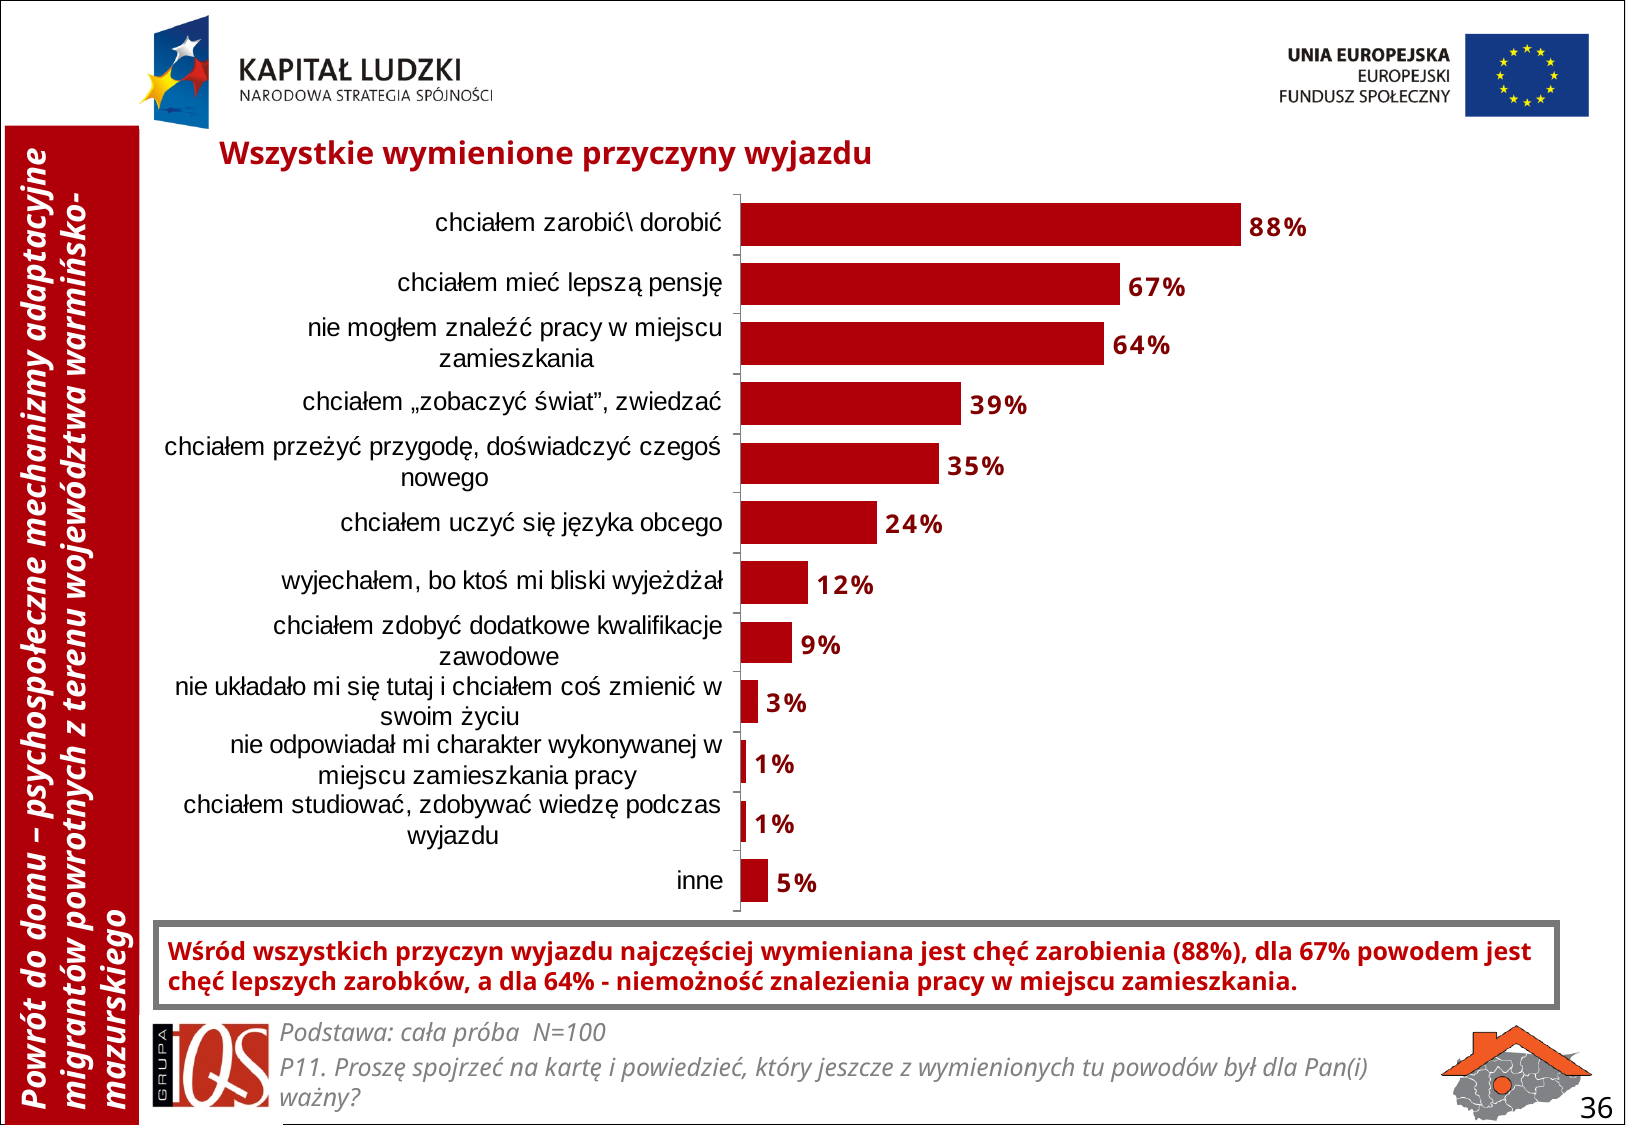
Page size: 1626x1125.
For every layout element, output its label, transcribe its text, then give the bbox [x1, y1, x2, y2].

picture [139, 1015, 283, 1125]
picture [139, 15, 219, 129]
text_box P11. Proszę spojrzeć na kartę i powiedzieć, który jeszcze z wymienionych tu powodów był dla Pan(i) ważny? [273, 1051, 1457, 1112]
picture [1282, 7, 1617, 143]
text_box Podstawa: cała próba N=100 [273, 1016, 1457, 1047]
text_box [152, 185, 1400, 925]
title Wszystkie wymienione przyczyny wyjazdu [219, 0, 1282, 179]
slide_number 36 [1249, 1082, 1625, 1125]
text_box Wśród wszystkich przyczyn wyjazdu najczęściej wymieniana jest chęć zarobienia (88%), dla 67% powodem jest chęć lepszych zarobków, a dla 64% - niemożność znalezienia pracy w miejscu zamieszkania. [156, 923, 1557, 1007]
picture [1438, 1023, 1594, 1082]
